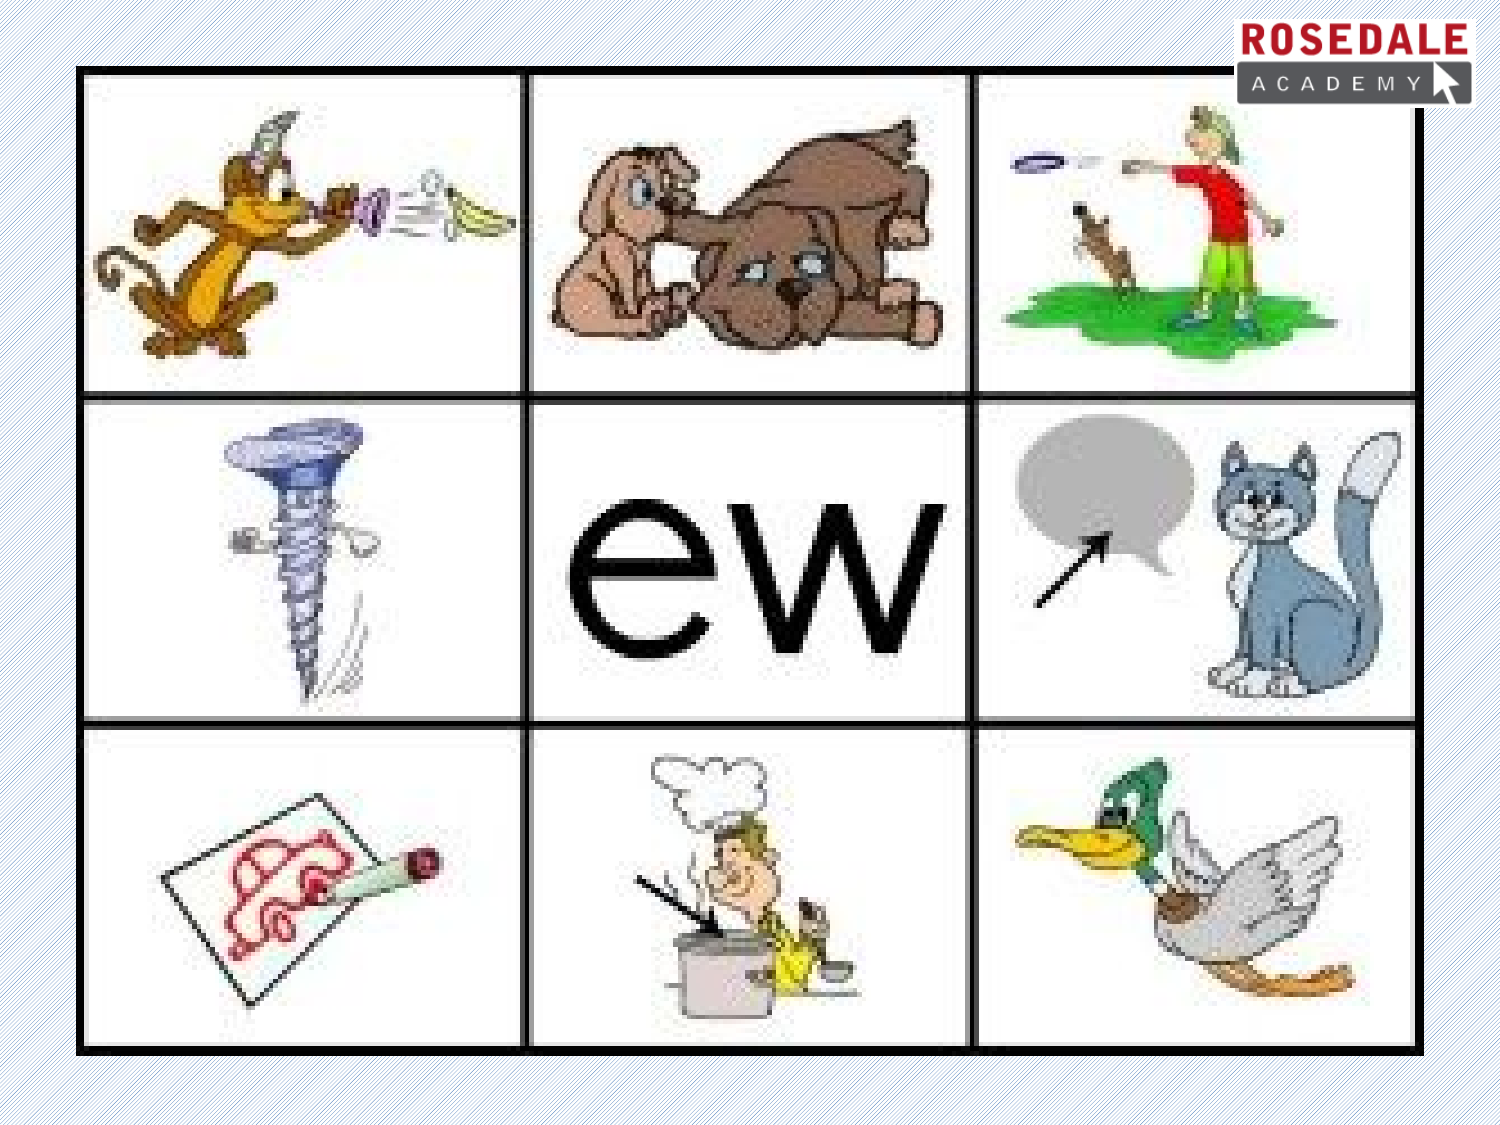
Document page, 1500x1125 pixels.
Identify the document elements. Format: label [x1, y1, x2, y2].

list [76, 66, 1424, 1056]
picture [1234, 18, 1476, 109]
